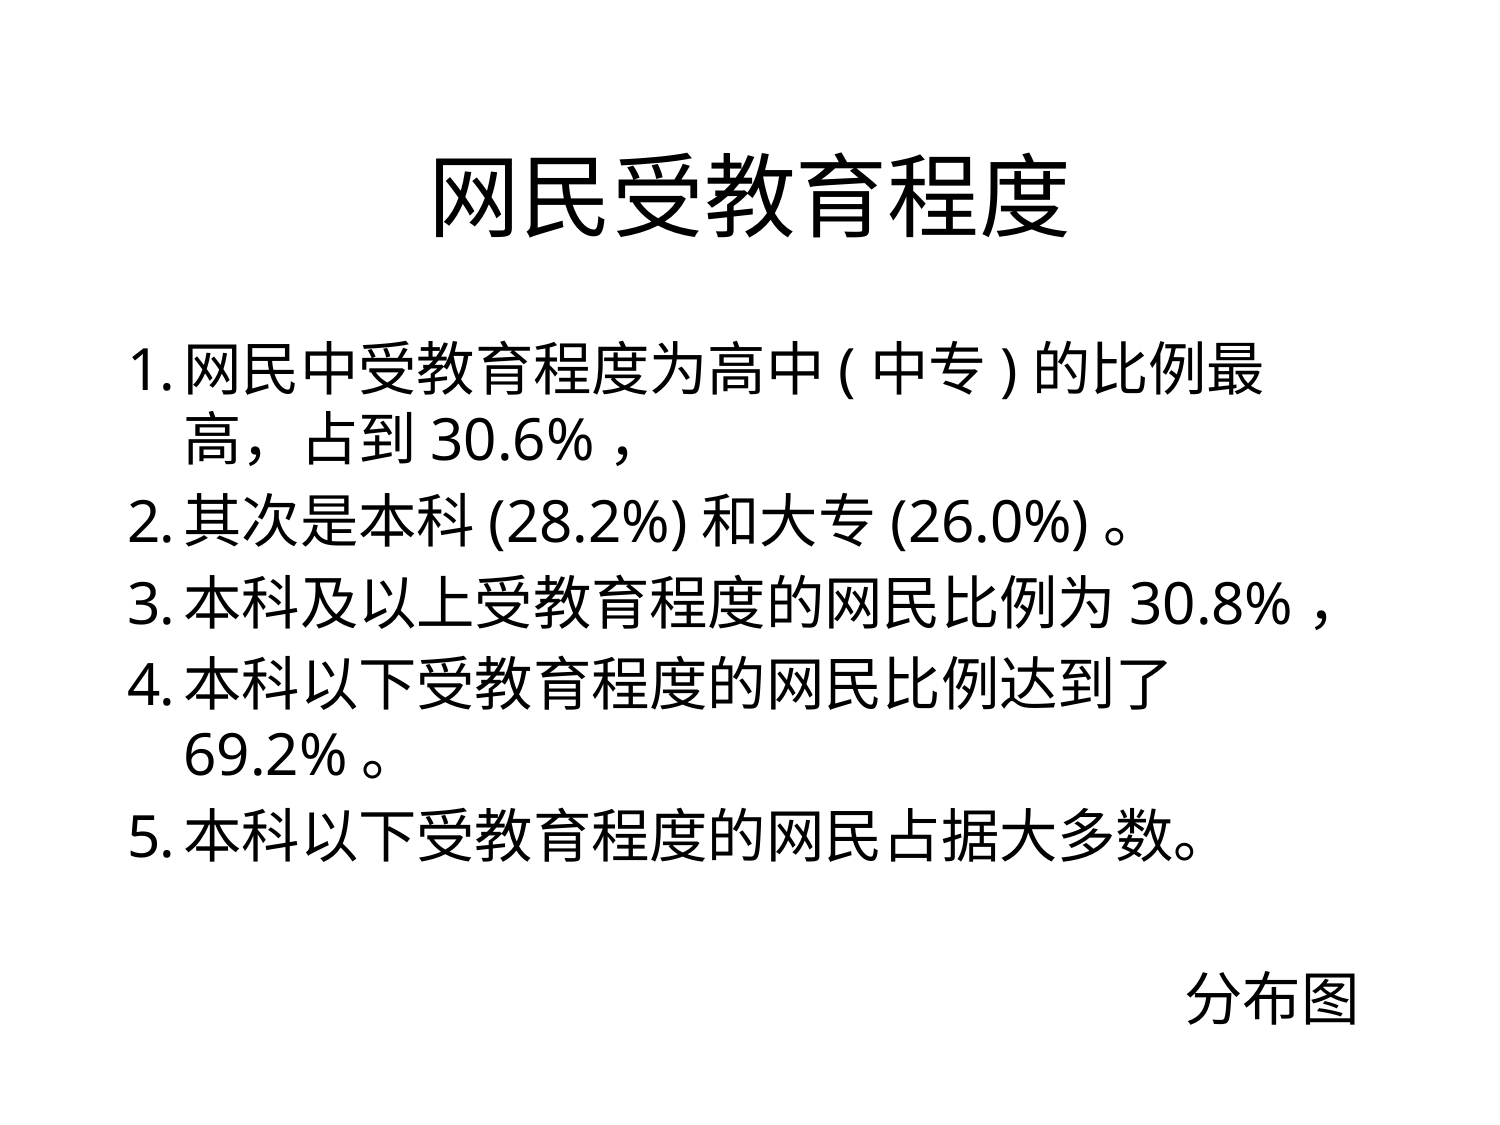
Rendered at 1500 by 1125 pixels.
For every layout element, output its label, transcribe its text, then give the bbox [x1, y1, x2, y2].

list 网民中受教育程度为高中(中专)的比例最高，占到30.6%， 其次是本科(28.2%)和大专(26.0%)。 本科及以上受教育程度的网民比例为30.8%， 本科以下受教育程度的网民比例达到了69.2%。 本科以下受教育程度的网民占据大多数。 分布图 [112, 324, 1388, 1000]
title 网民受教育程度 [112, 99, 1388, 288]
